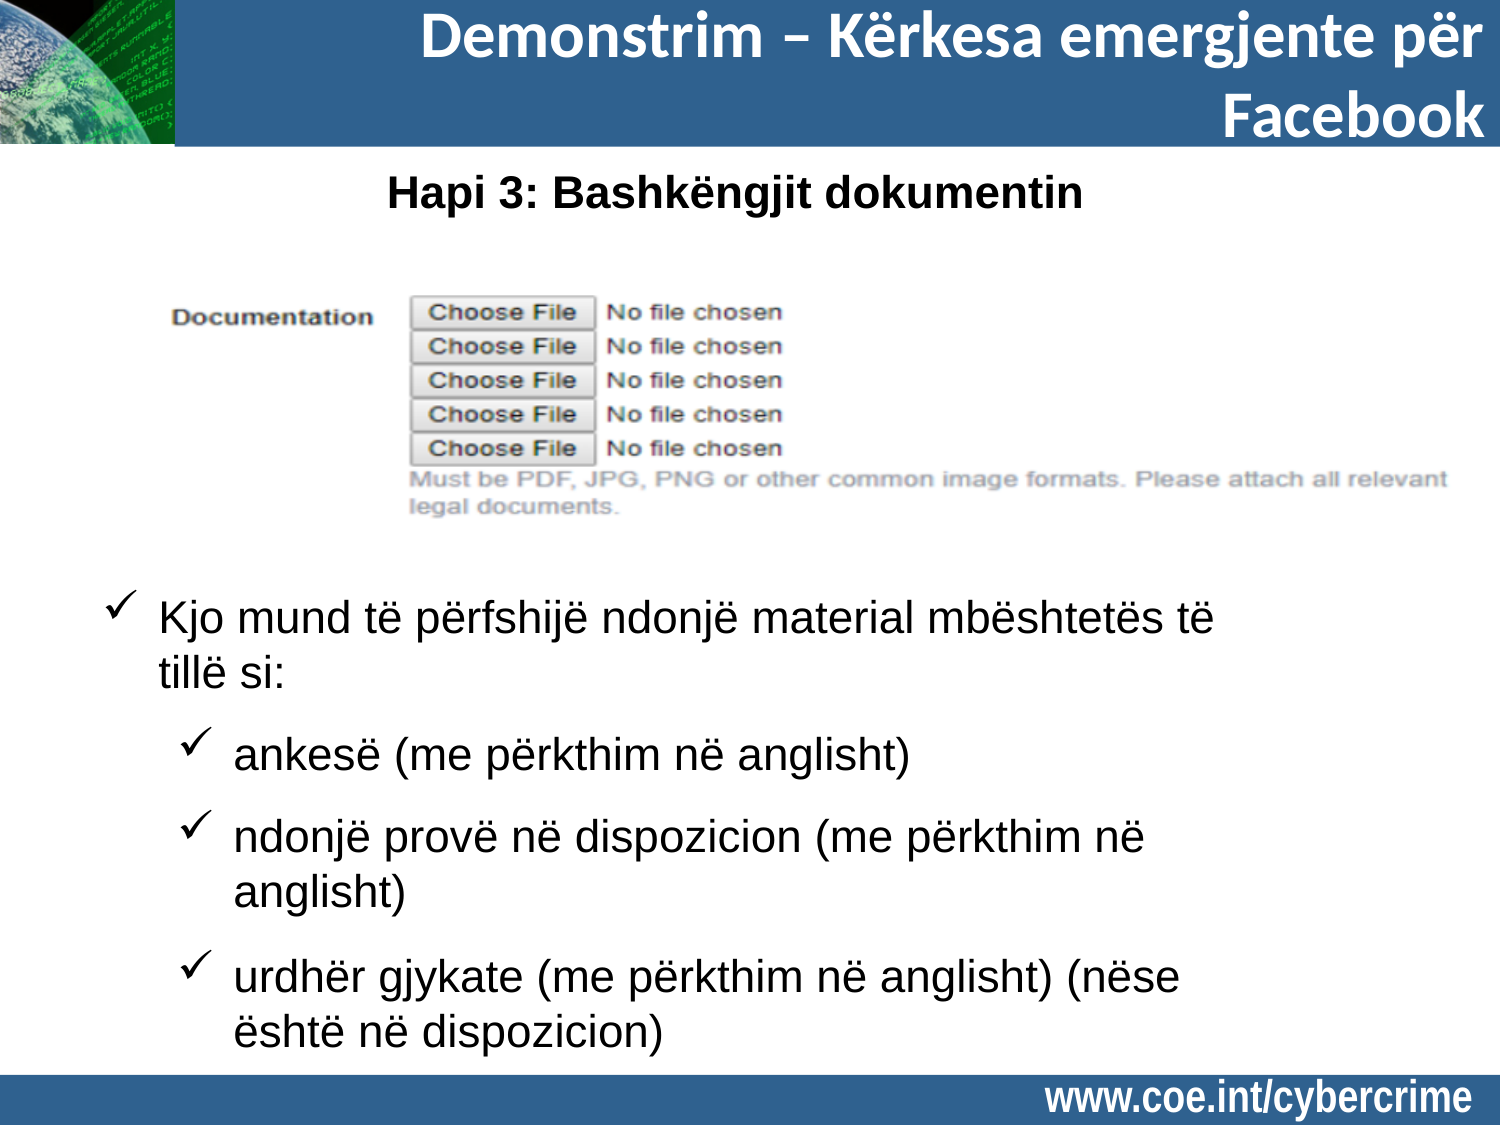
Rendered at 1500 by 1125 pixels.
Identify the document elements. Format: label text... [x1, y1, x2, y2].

text_box [0, 1073, 1030, 1125]
text_box Demonstrim – Kërkesa emergjente për Facebook [177, 0, 1500, 149]
text_box www.coe.int/cybercrime [1030, 1059, 1500, 1125]
text_box Hapi 3: Bashkëngjit dokumentin [31, 155, 1440, 226]
picture [0, 0, 175, 144]
picture [30, 294, 1469, 522]
text_box Kjo mund të përfshijë ndonjë material mbështetës të tillë si: ankesë (me përkthim në anglisht) ndonjë provë në dispozicion (me përkthim në anglisht) urdhër gjykate (me përkthim në anglisht) (nëse është në dispozicion) [87, 579, 1280, 1120]
